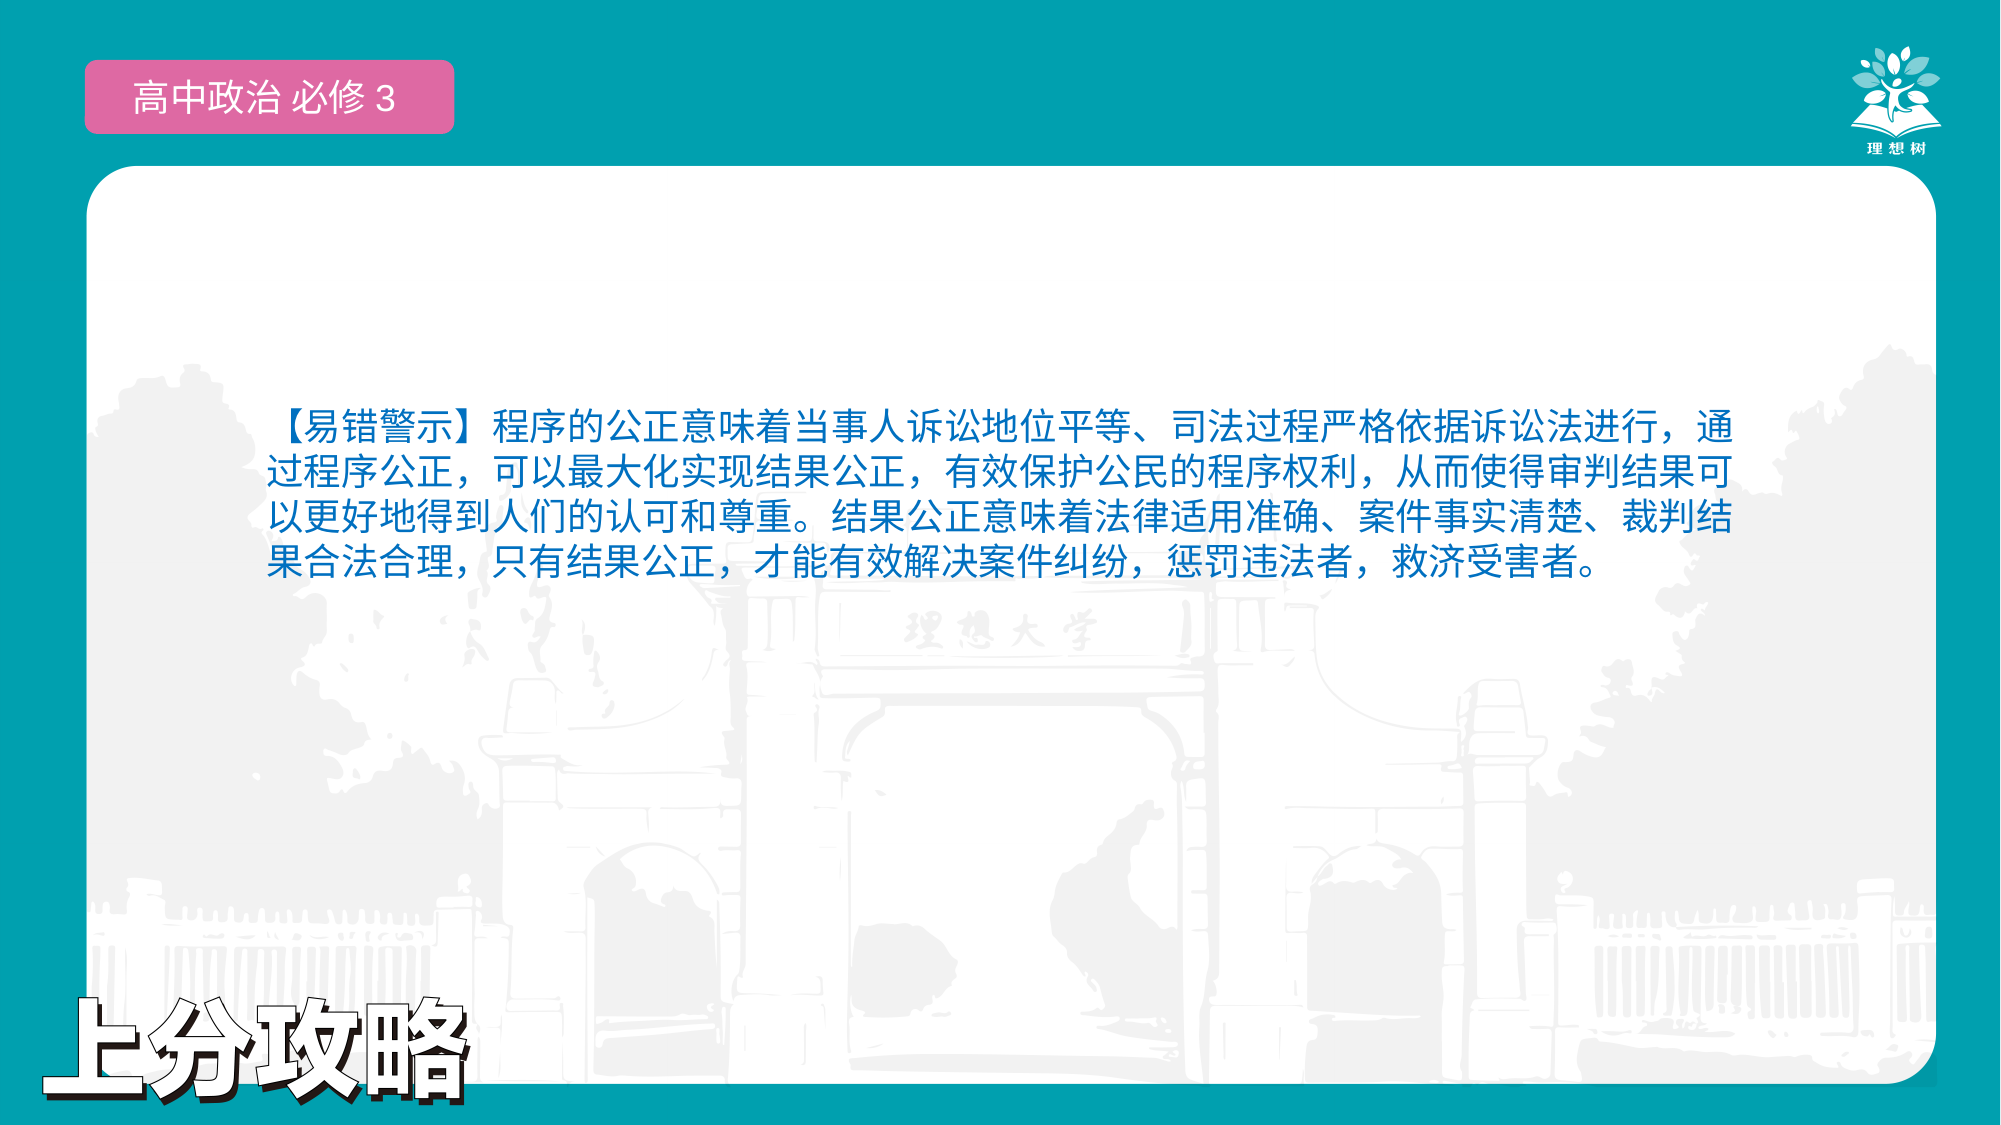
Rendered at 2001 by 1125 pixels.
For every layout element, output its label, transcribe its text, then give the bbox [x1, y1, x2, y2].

picture [0, 0, 2001, 1125]
text_box 【易错警示】程序的公正意味着当事人诉讼地位平等、司法过程严格依据诉讼法进行，通过程序公正，可以最大化实现结果公正，有效保护公民的程序权利，从而使得审判结果可以更好地得到人们的认可和尊重。结果公正意味着法律适用准确、案件事实清楚、裁判结果合法合理，只有结果公正，才能有效解决案件纠纷，惩罚违法者，救济受害者。 [251, 395, 1749, 591]
text_box 高中政治 必修3 [83, 58, 456, 135]
